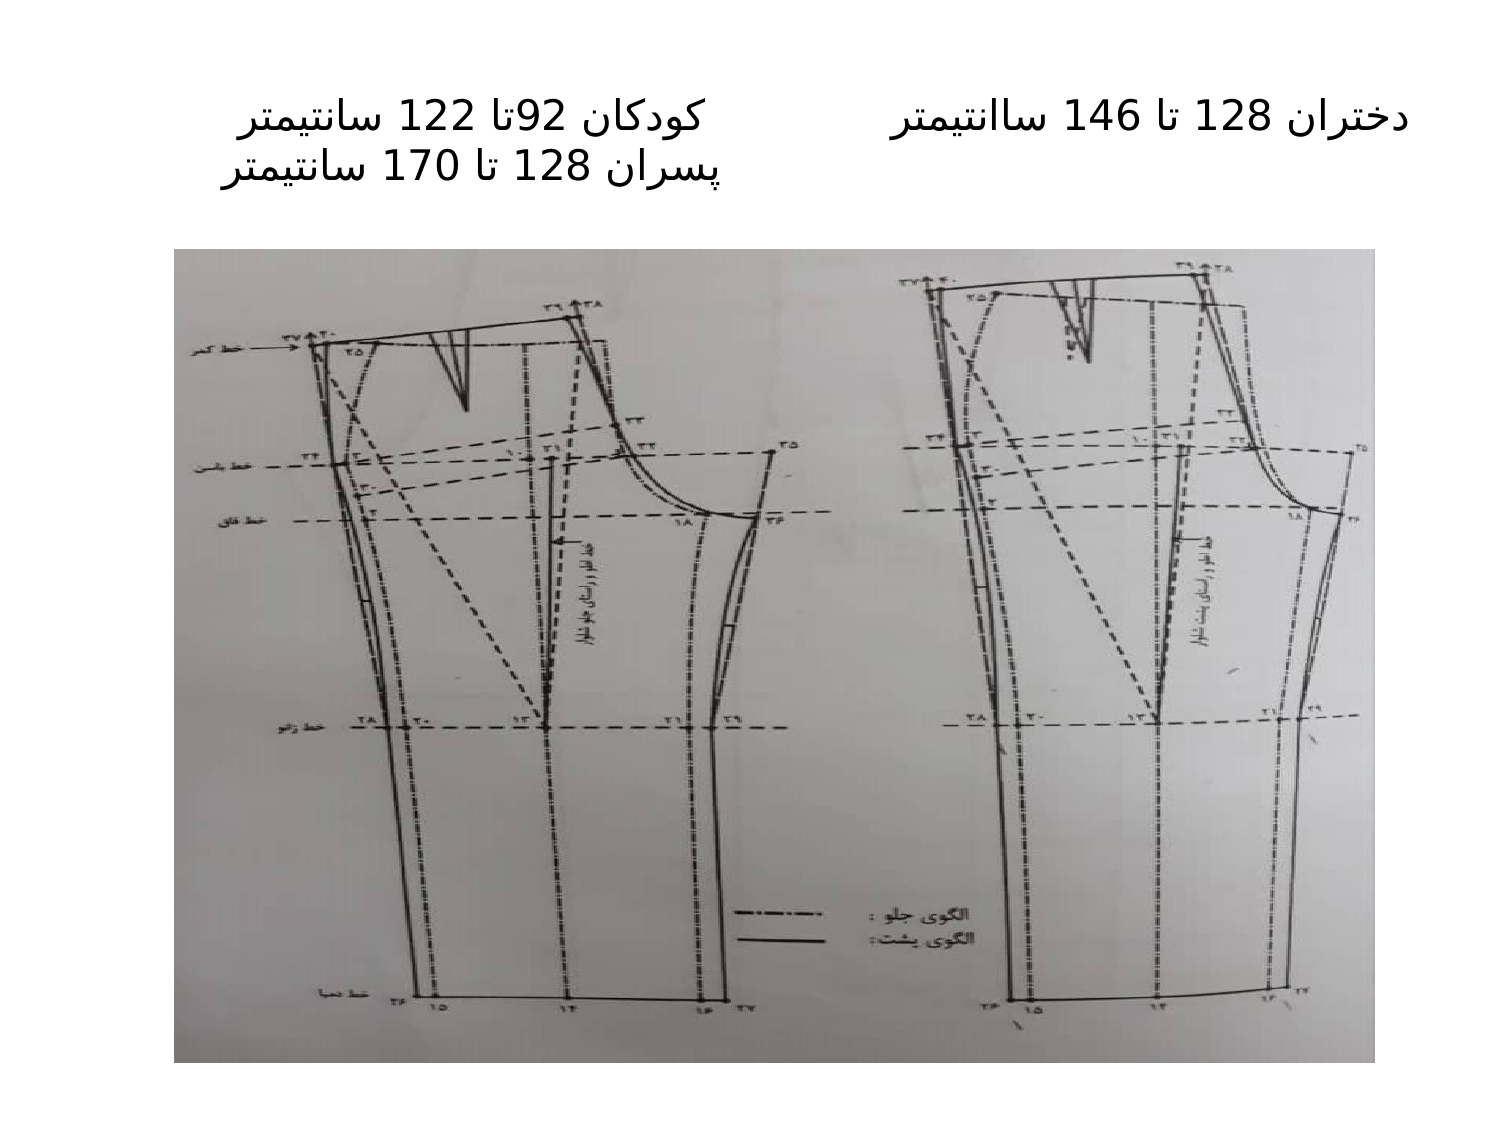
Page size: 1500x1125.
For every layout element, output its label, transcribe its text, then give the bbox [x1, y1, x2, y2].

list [174, 249, 1376, 1063]
title دختران 128 تا 146 ساانتیمتر کودکان 92تا 122 سانتیمتر پسران 128 تا 170 سانتیمتر [75, 45, 1425, 233]
